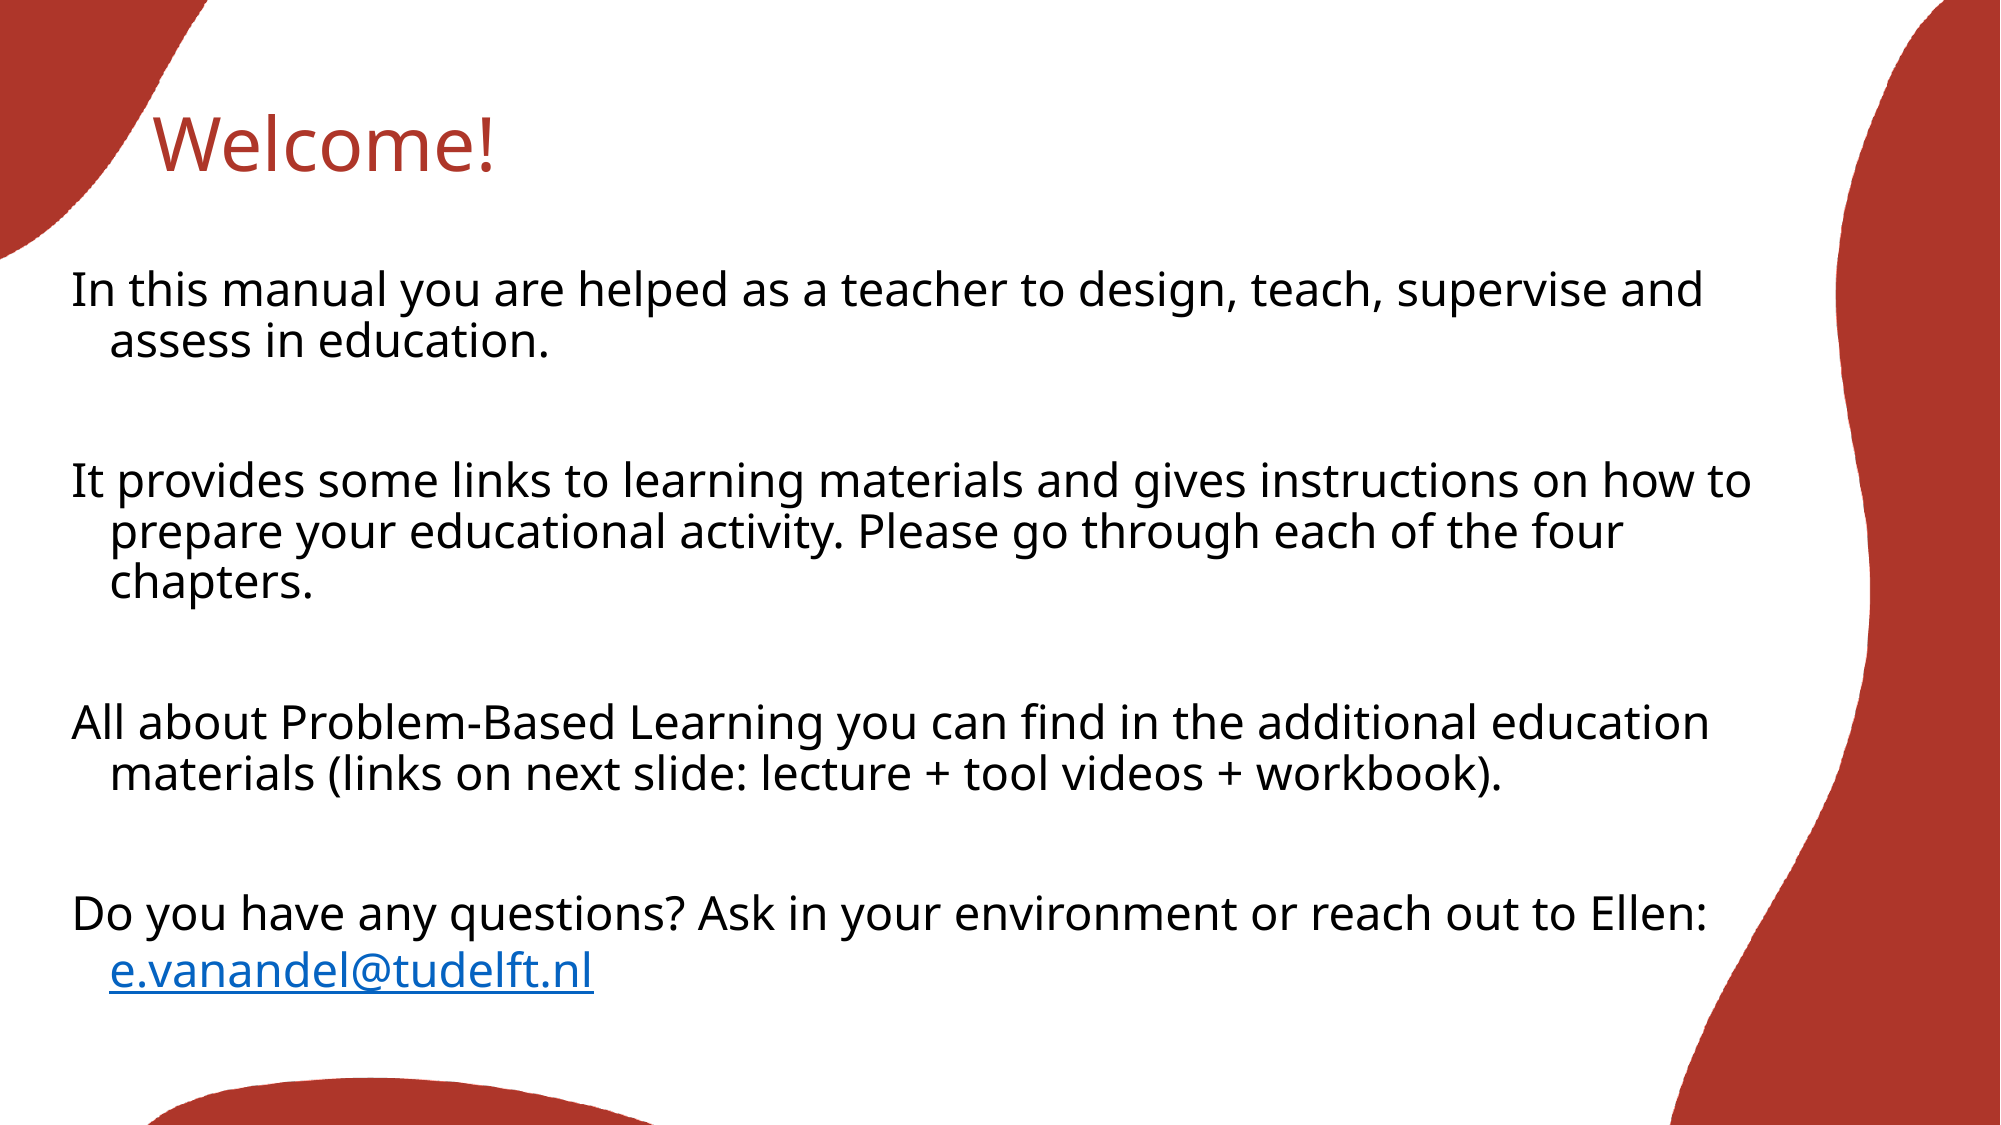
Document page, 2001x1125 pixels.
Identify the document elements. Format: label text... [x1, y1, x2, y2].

title Welcome! [137, 59, 1863, 236]
list In this manual you are helped as a teacher to design, teach, supervise and assess in education. It provides some links to learning materials and gives instructions on how to prepare your educational activity. Please go through each of the four chapters. All about Problem-Based Learning you can find in the additional education materials (links on next slide: lecture + tool videos + workbook). Do you have any questions? Ask in your environment or reach out to Ellen: e.vanandel@tudelft.nl [18, 258, 1782, 1014]
picture [0, 0, 2000, 1125]
